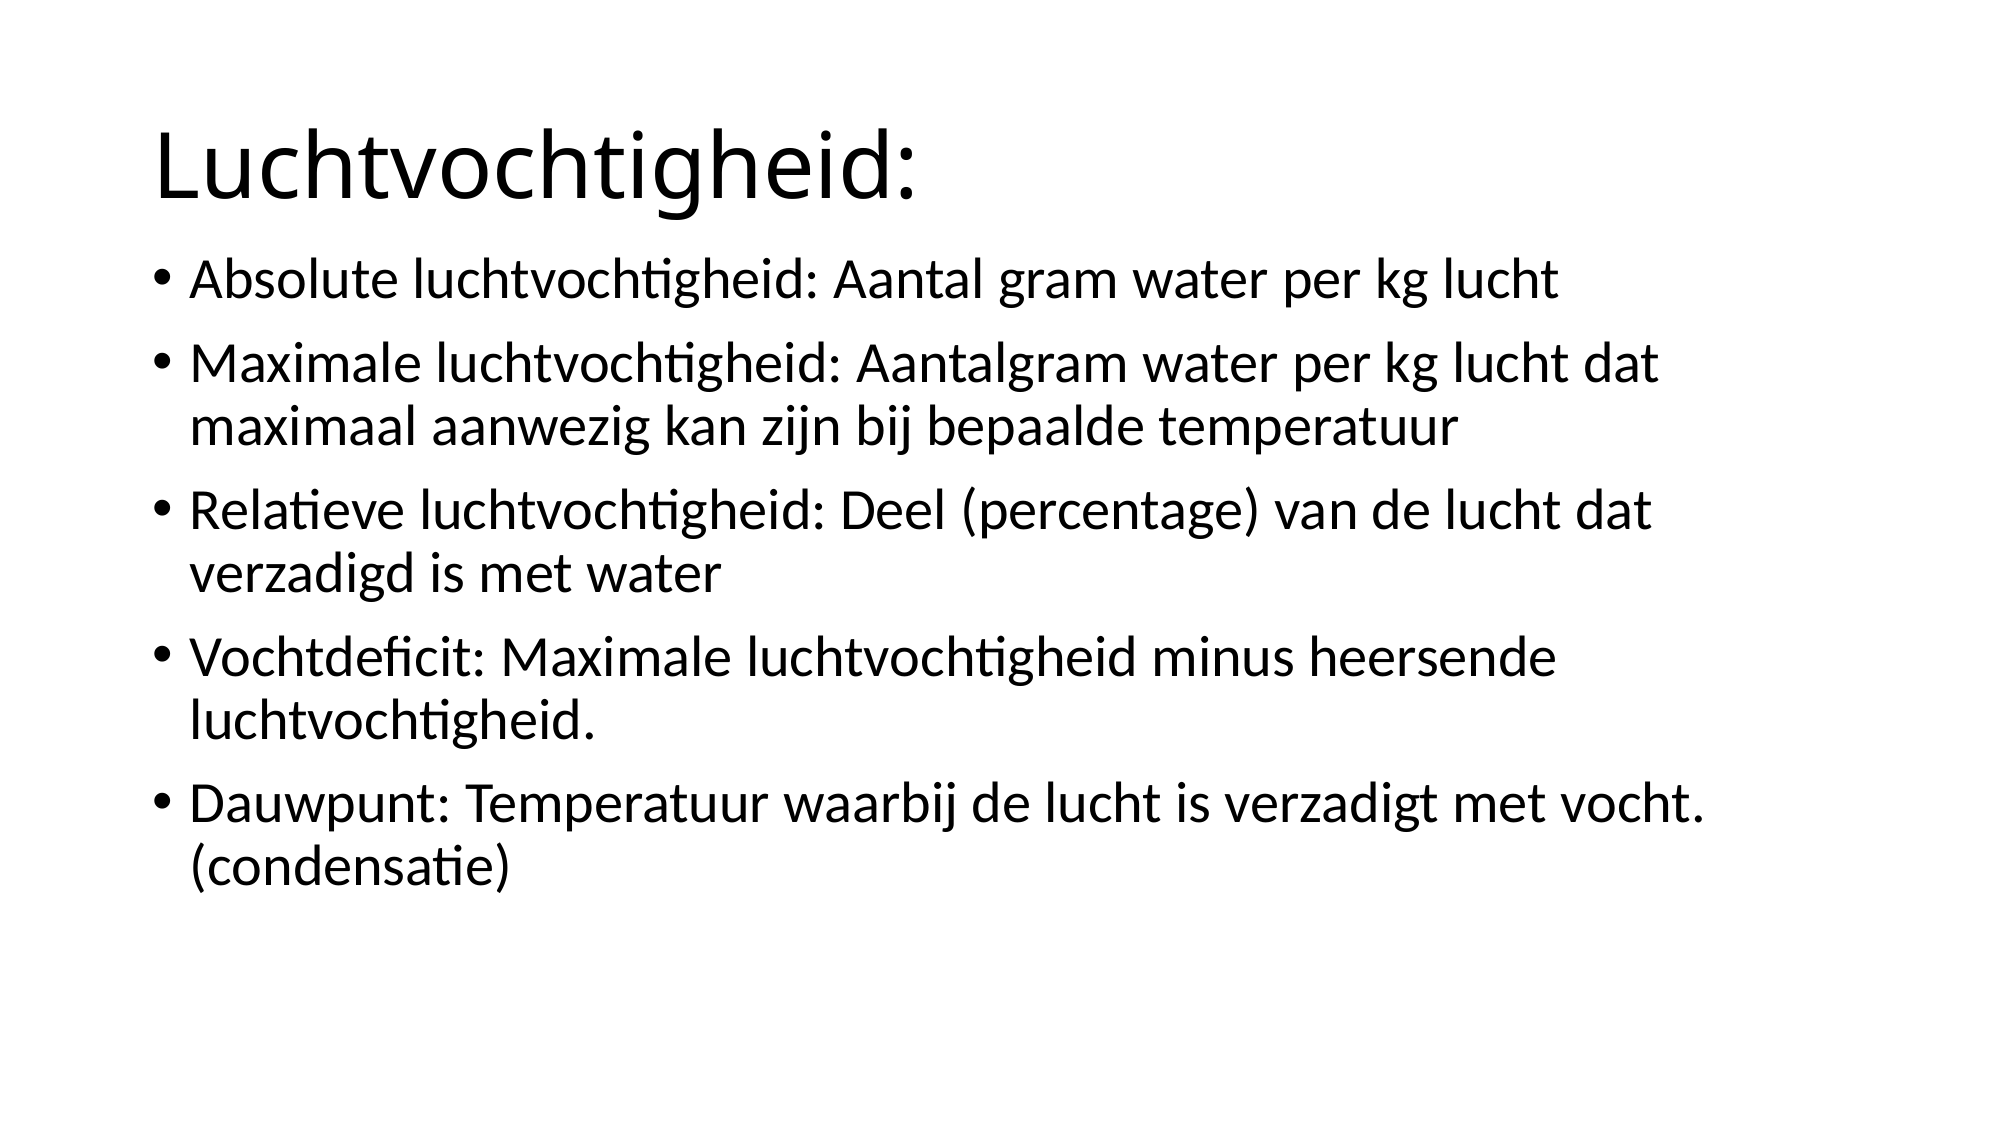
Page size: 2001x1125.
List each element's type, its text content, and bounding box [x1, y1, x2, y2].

title Luchtvochtigheid: [137, 59, 1863, 241]
list Absolute luchtvochtigheid: Aantal gram water per kg lucht Maximale luchtvochtigheid: Aantalgram water per kg lucht dat maximaal aanwezig kan zijn bij bepaalde temperatuur Relatieve luchtvochtigheid: Deel (percentage) van de lucht dat verzadigd is met water Vochtdeficit: Maximale luchtvochtigheid minus heersende luchtvochtigheid. Dauwpunt: Temperatuur waarbij de lucht is verzadigt met vocht. (condensatie) [137, 241, 1863, 1014]
